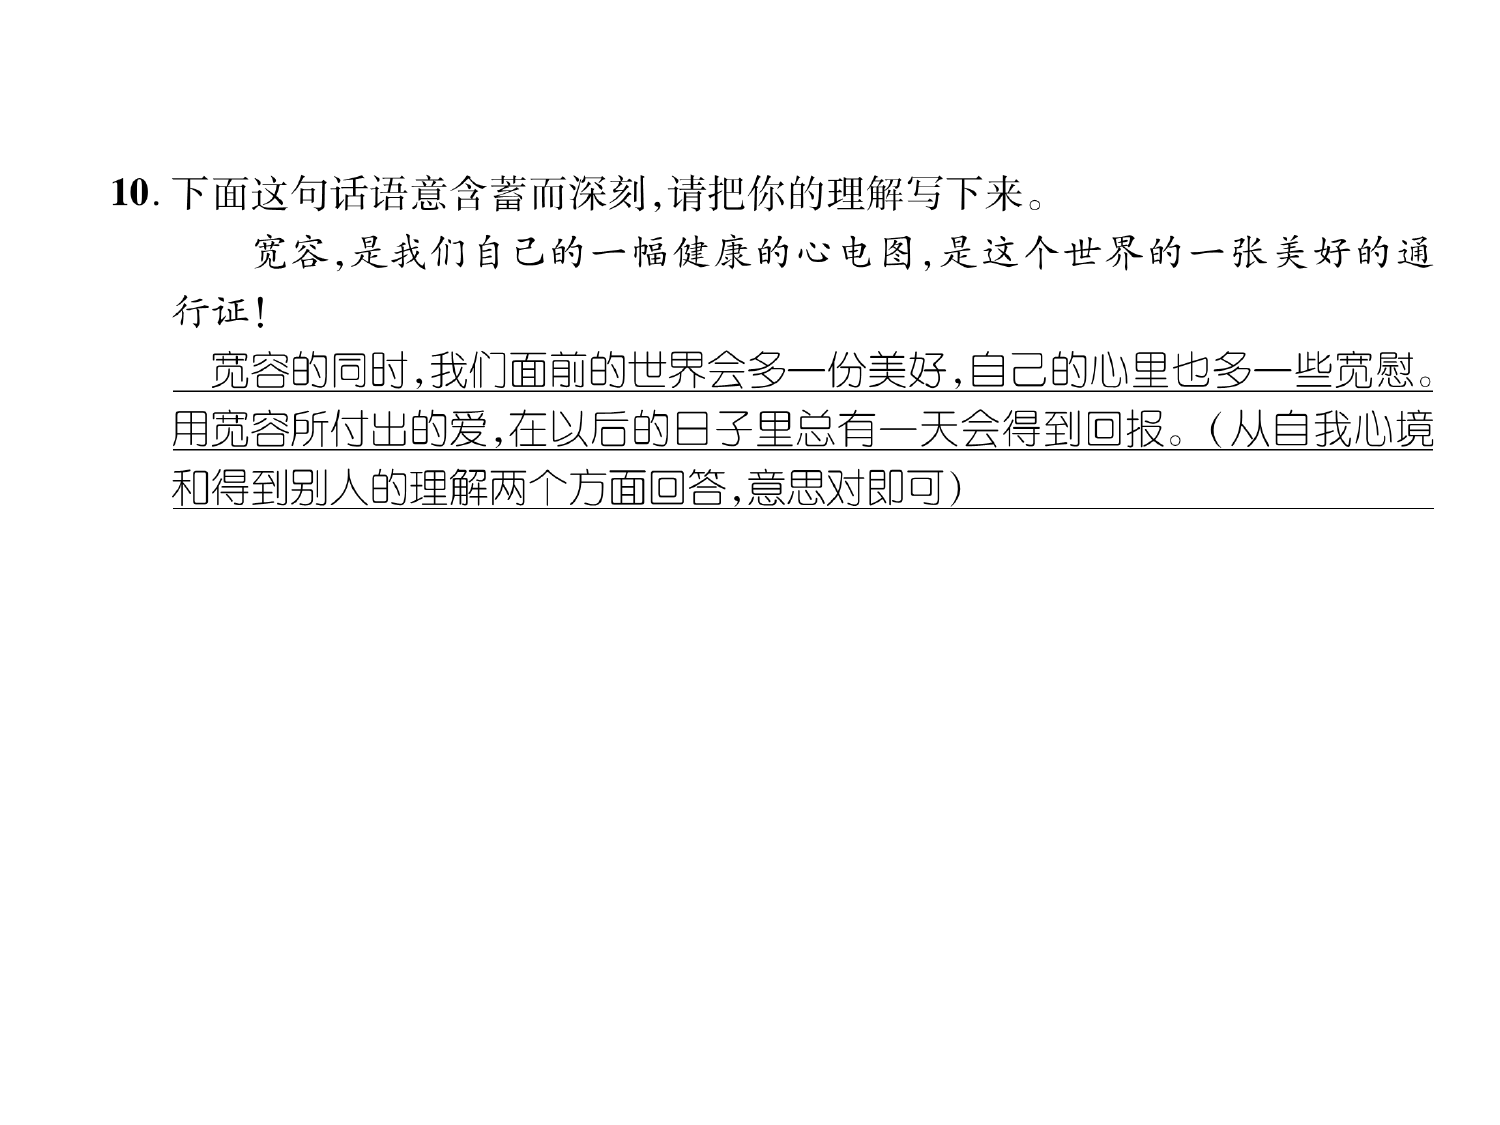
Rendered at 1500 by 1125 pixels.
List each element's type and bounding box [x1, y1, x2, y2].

picture [105, 169, 1445, 515]
